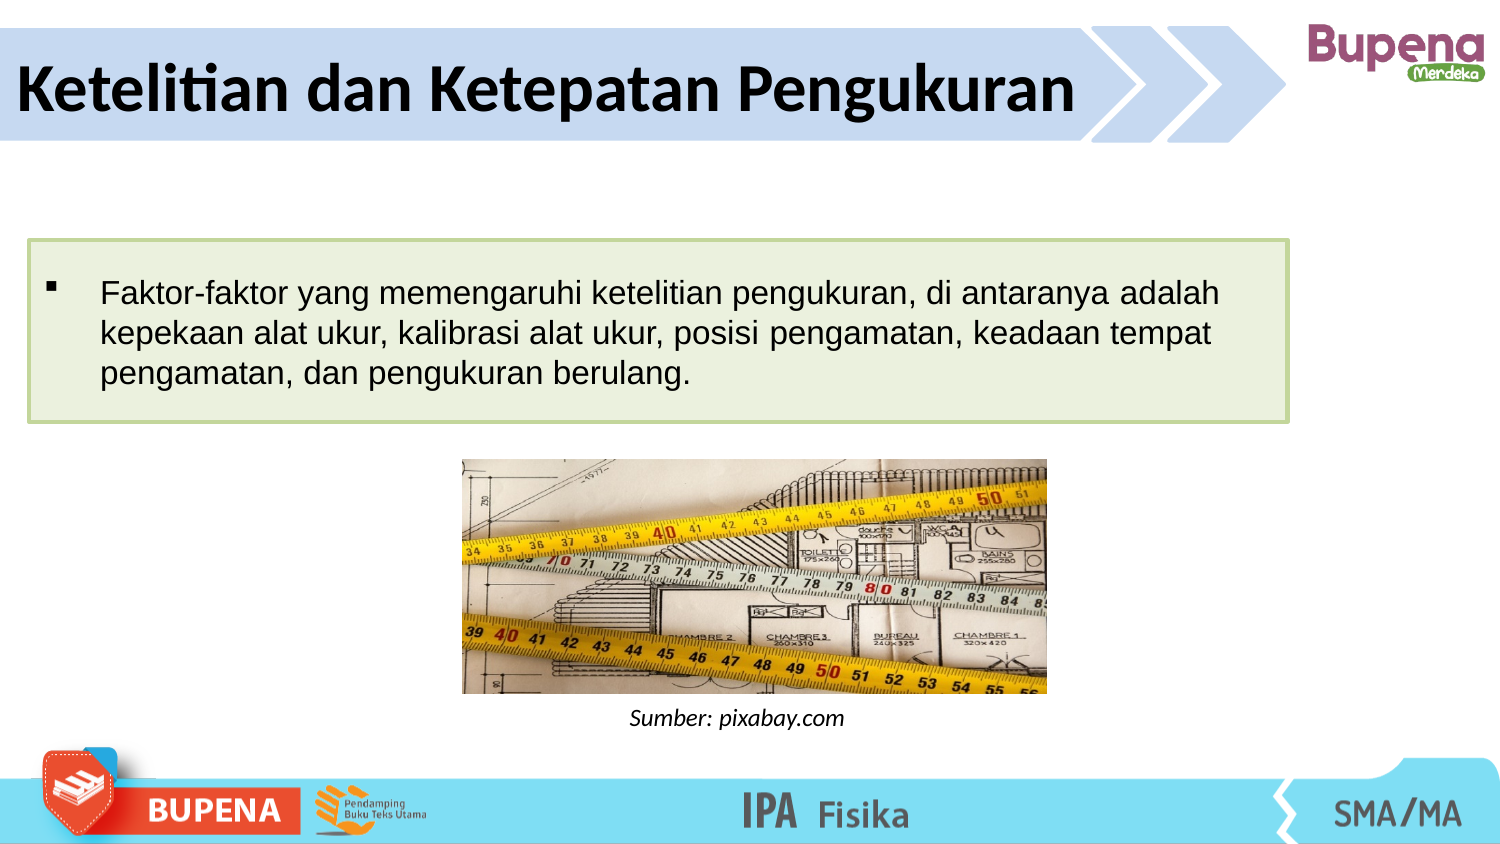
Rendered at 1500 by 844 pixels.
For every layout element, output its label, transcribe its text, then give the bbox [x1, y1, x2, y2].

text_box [462, 458, 1047, 735]
picture [0, 734, 1500, 844]
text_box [0, 27, 1288, 141]
text_box Faktor-faktor yang memengaruhi ketelitian pengukuran, di antaranya adalah kepekaan alat ukur, kalibrasi alat ukur, posisi pengamatan, keadaan tempat pengamatan, dan pengukuran berulang. [27, 238, 1290, 424]
picture [1300, 21, 1494, 85]
